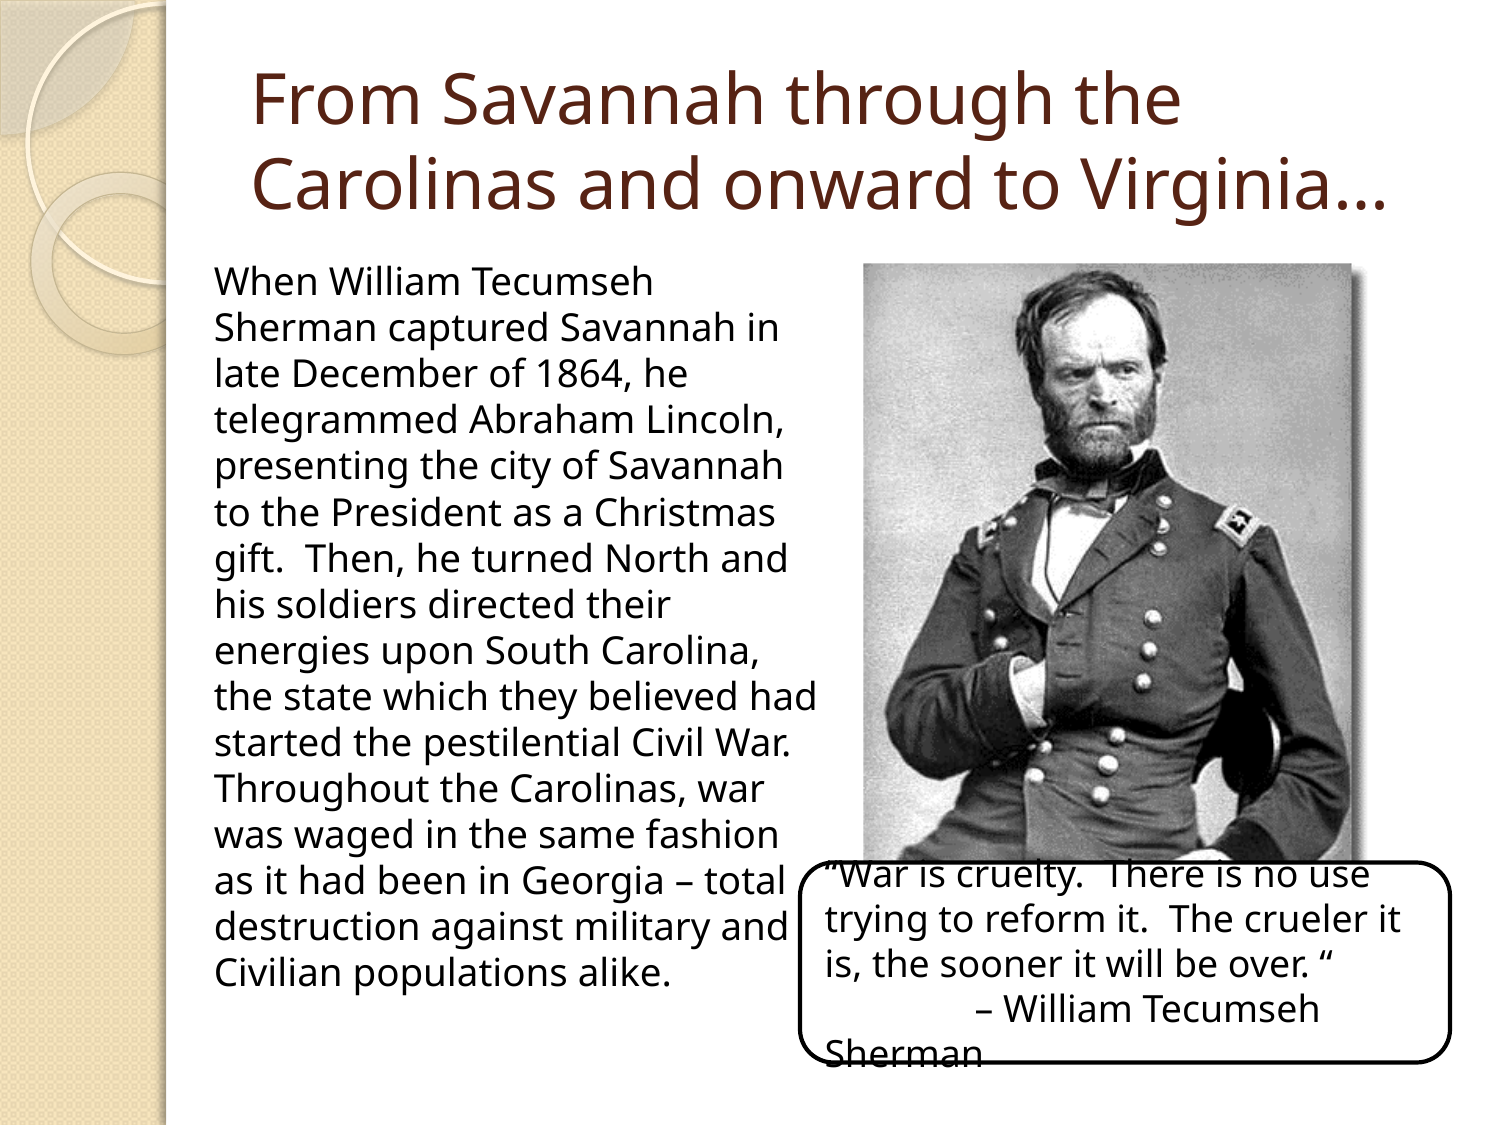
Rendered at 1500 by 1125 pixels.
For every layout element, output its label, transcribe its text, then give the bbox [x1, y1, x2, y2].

title From Savannah through the Carolinas and onward to Virginia… [235, 45, 1466, 233]
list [862, 262, 1369, 901]
text_box “War is cruelty. There is no use trying to reform it. The crueler it is, the sooner it will be over. “ – William Tecumseh Sherman [797, 860, 1453, 1065]
list When William Tecumseh Sherman captured Savannah in late December of 1864, he telegrammed Abraham Lincoln, presenting the city of Savannah to the President as a Christmas gift. Then, he turned North and his soldiers directed their energies upon South Carolina, the state which they believed had started the pestilential Civil War. Throughout the Carolinas, war was waged in the same fashion as it had been in Georgia – total destruction against military and Civilian populations alike. [187, 249, 836, 1038]
